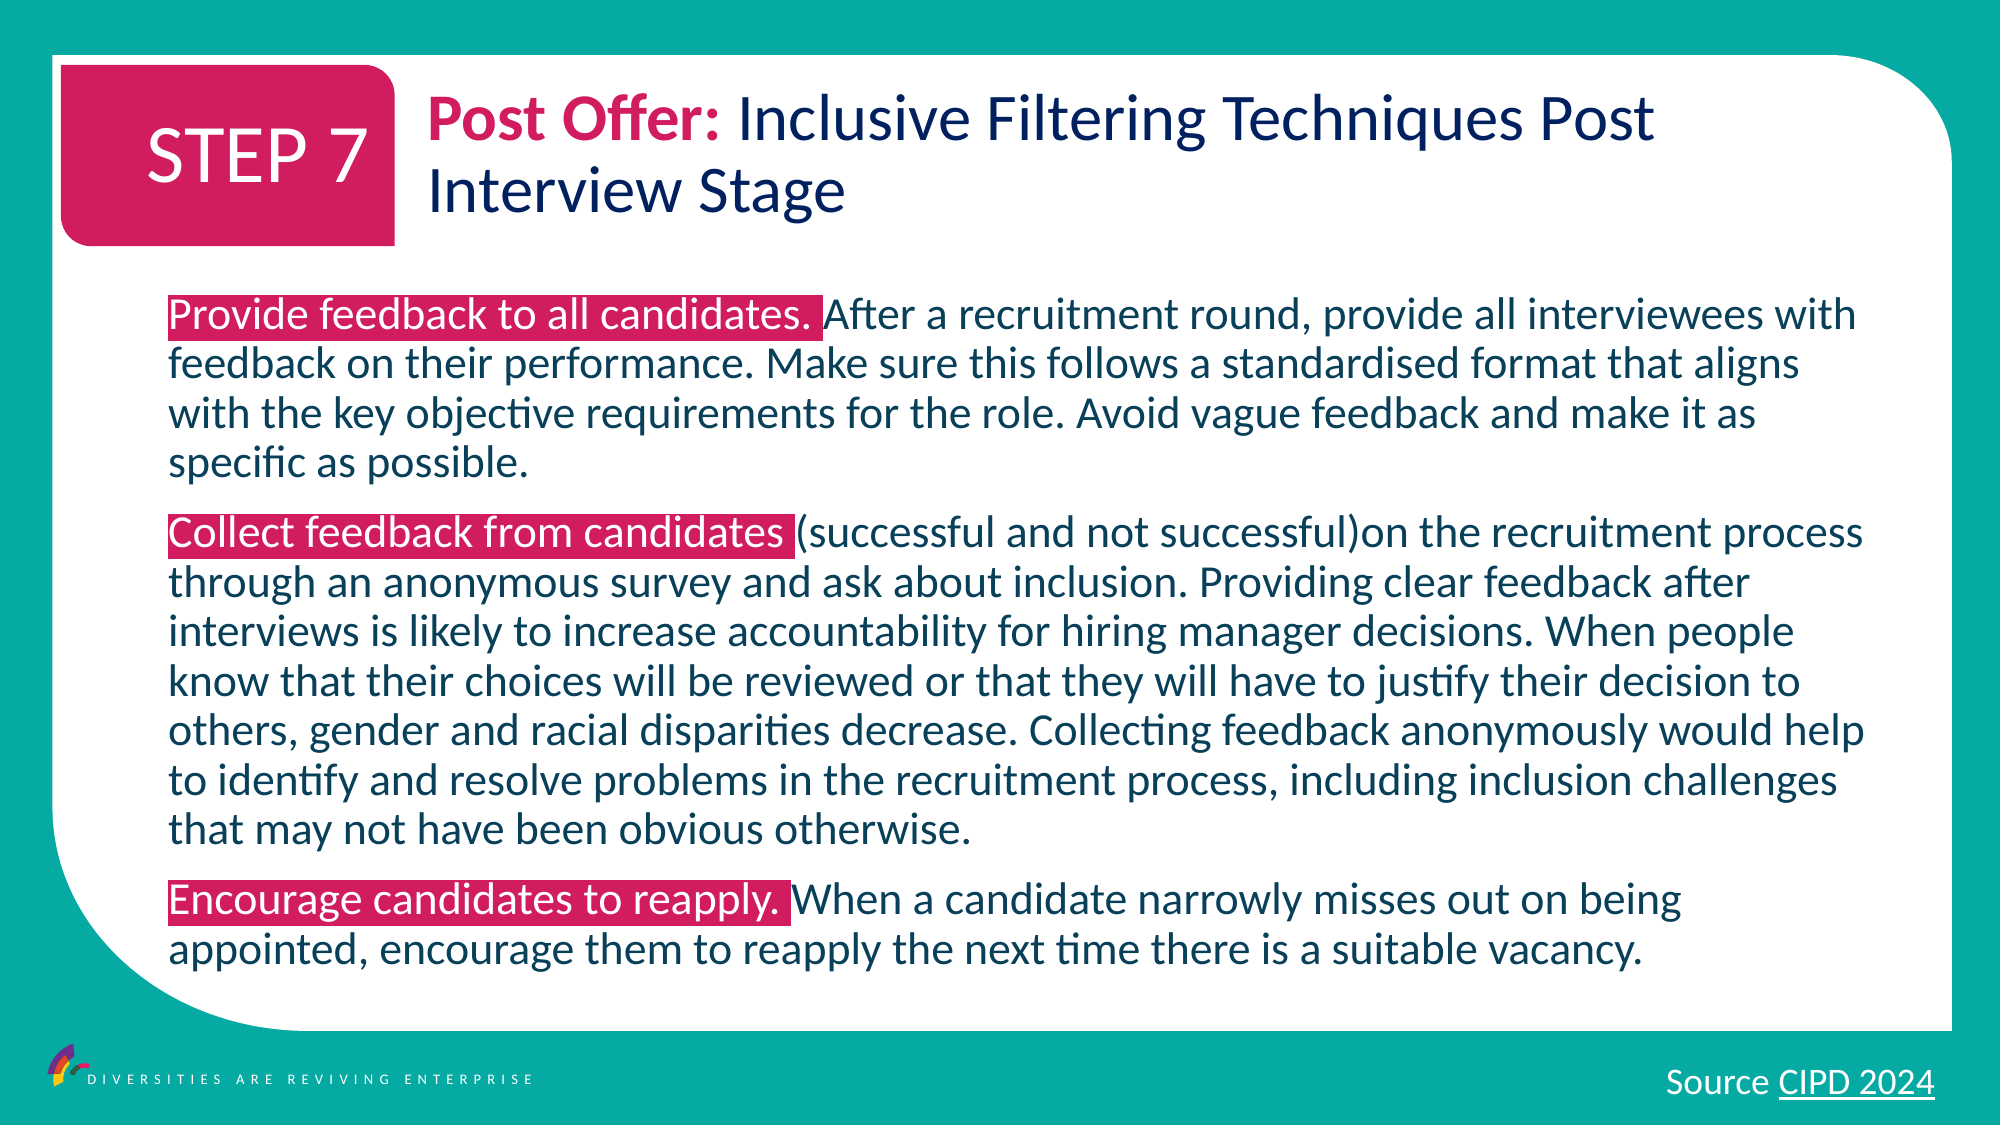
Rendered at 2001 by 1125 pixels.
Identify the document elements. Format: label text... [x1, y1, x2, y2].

text_box [59, 71, 396, 248]
list Post Offer: Inclusive Filtering Techniques Post Interview Stage [412, 89, 1869, 221]
text_box Provide feedback to all candidates. After a recruitment round, provide all interviewees with feedback on their performance. Make sure this follows a standardised format that aligns with the key objective requirements for the role. Avoid vague feedback and make it as specific as possible. Collect feedback from candidates (successful and not successful)on the recruitment process through an anonymous survey and ask about inclusion. Providing clear feedback after interviews is likely to increase accountability for hiring manager decisions. When people know that their choices will be reviewed or that they will have to justify their decision to others, gender and racial disparities decrease. Collecting feedback anonymously would help to identify and resolve problems in the recruitment process, including inclusion challenges that may not have been obvious otherwise. Encourage candidates to reapply. When a candidate narrowly misses out on being appointed, encourage them to reapply the next time there is a suitable vacancy. [96, 282, 1902, 982]
text_box STEP 7 [15, 56, 385, 213]
text_box Source CIPD 2024 [1651, 1049, 1958, 1110]
